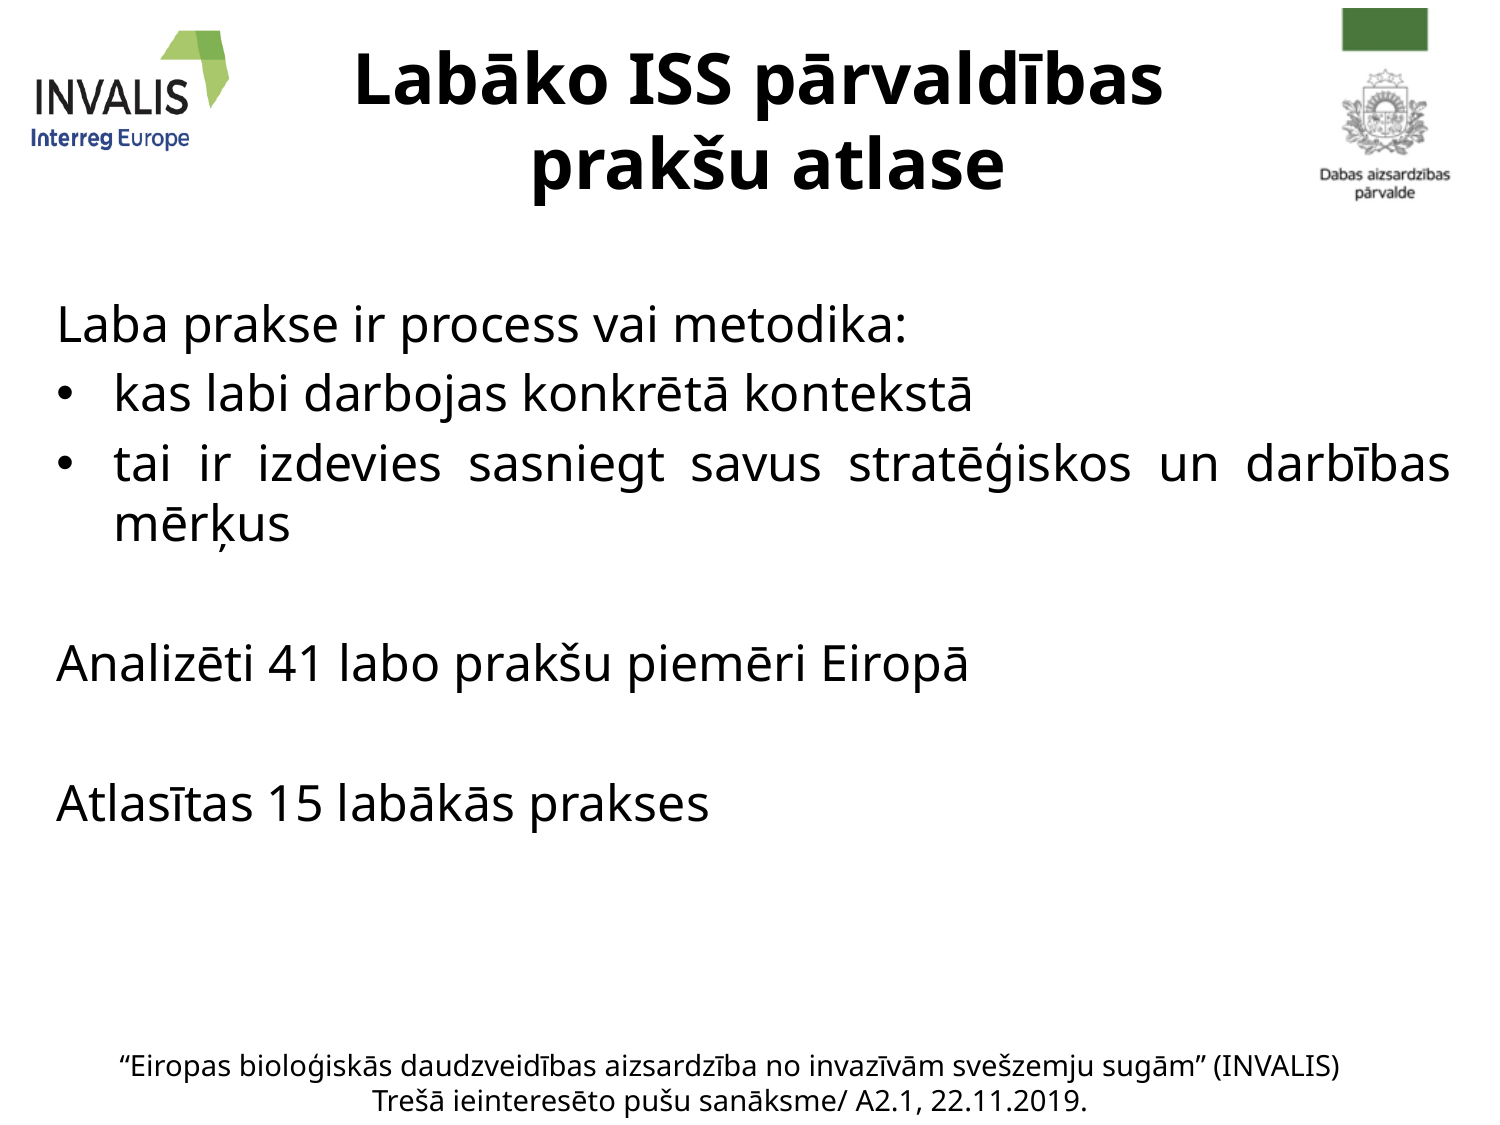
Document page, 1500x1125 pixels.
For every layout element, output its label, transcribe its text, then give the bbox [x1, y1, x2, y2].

picture [1292, 8, 1469, 210]
text_box “Eiropas bioloģiskās daudzveidības aizsardzība no invazīvām svešzemju sugām” (INVALIS) Trešā ieinteresēto pušu sanāksme/ A2.1, 22.11.2019. [0, 1039, 1468, 1125]
picture [26, 25, 230, 157]
list Laba prakse ir process vai metodika: kas labi darbojas konkrētā kontekstā tai ir izdevies sasniegt savus stratēģiskos un darbības mērķus Analizēti 41 labo prakšu piemēri Eiropā Atlasītas 15 labākās prakses [40, 284, 1468, 1039]
title Labāko ISS pārvaldības prakšu atlase [93, 25, 1288, 213]
